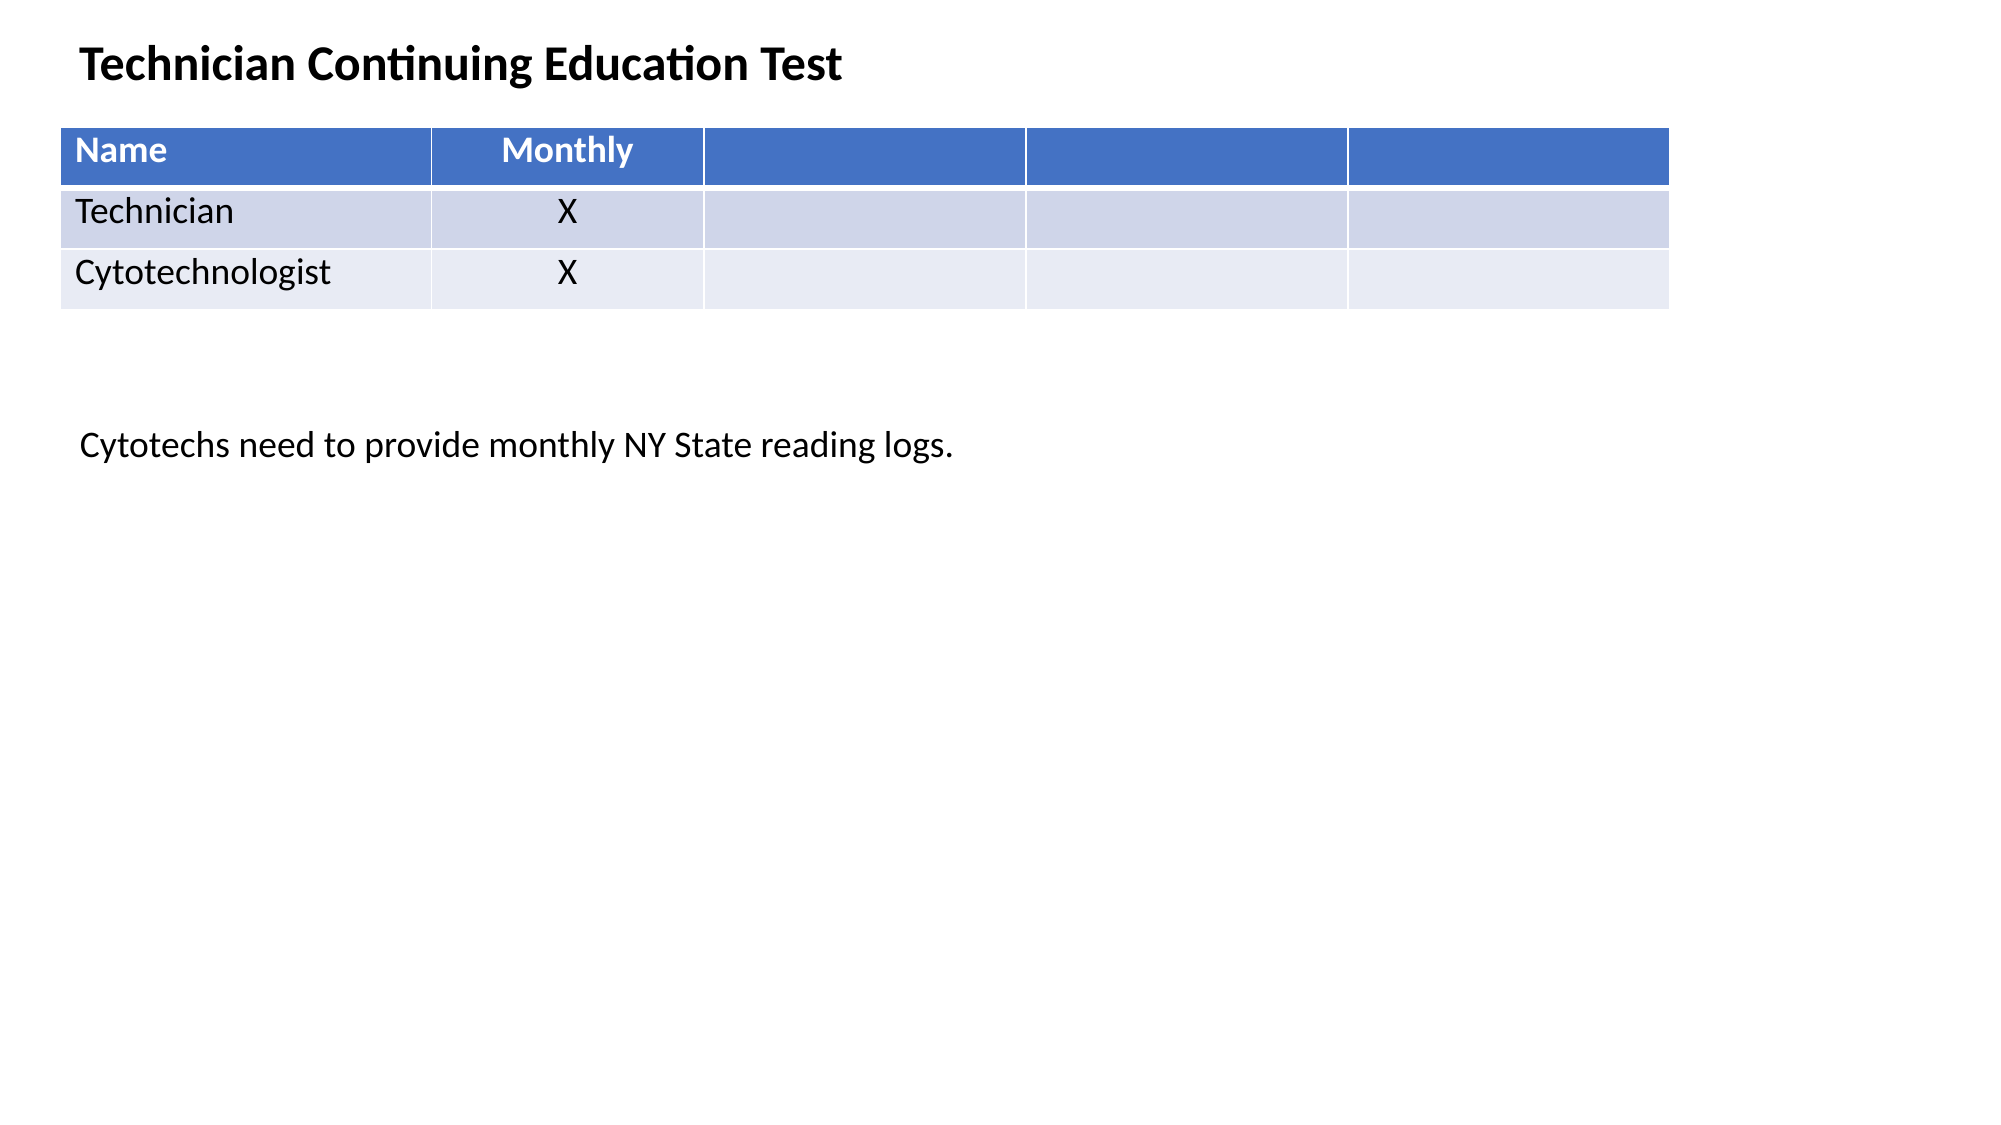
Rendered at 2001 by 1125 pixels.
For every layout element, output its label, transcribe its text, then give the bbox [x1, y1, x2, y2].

text_box Technician Continuing Education Test [64, 23, 870, 98]
table_header Monthly [432, 128, 703, 185]
table_cell [1027, 250, 1347, 309]
table_cell [1349, 191, 1669, 248]
table_cell X [432, 250, 703, 309]
table_header Name [61, 128, 431, 185]
table_cell Technician [61, 191, 431, 248]
table_cell X [432, 191, 703, 248]
table_cell Cytotechnologist [61, 250, 431, 309]
table_cell [705, 191, 1025, 248]
table_cell [1027, 191, 1347, 248]
table_cell [1349, 250, 1669, 309]
table_header [705, 128, 1025, 185]
table_header [1027, 128, 1347, 185]
table_header [1349, 128, 1669, 185]
text_box Cytotechs need to provide monthly NY State reading logs. [64, 412, 971, 473]
table_cell [705, 250, 1025, 309]
